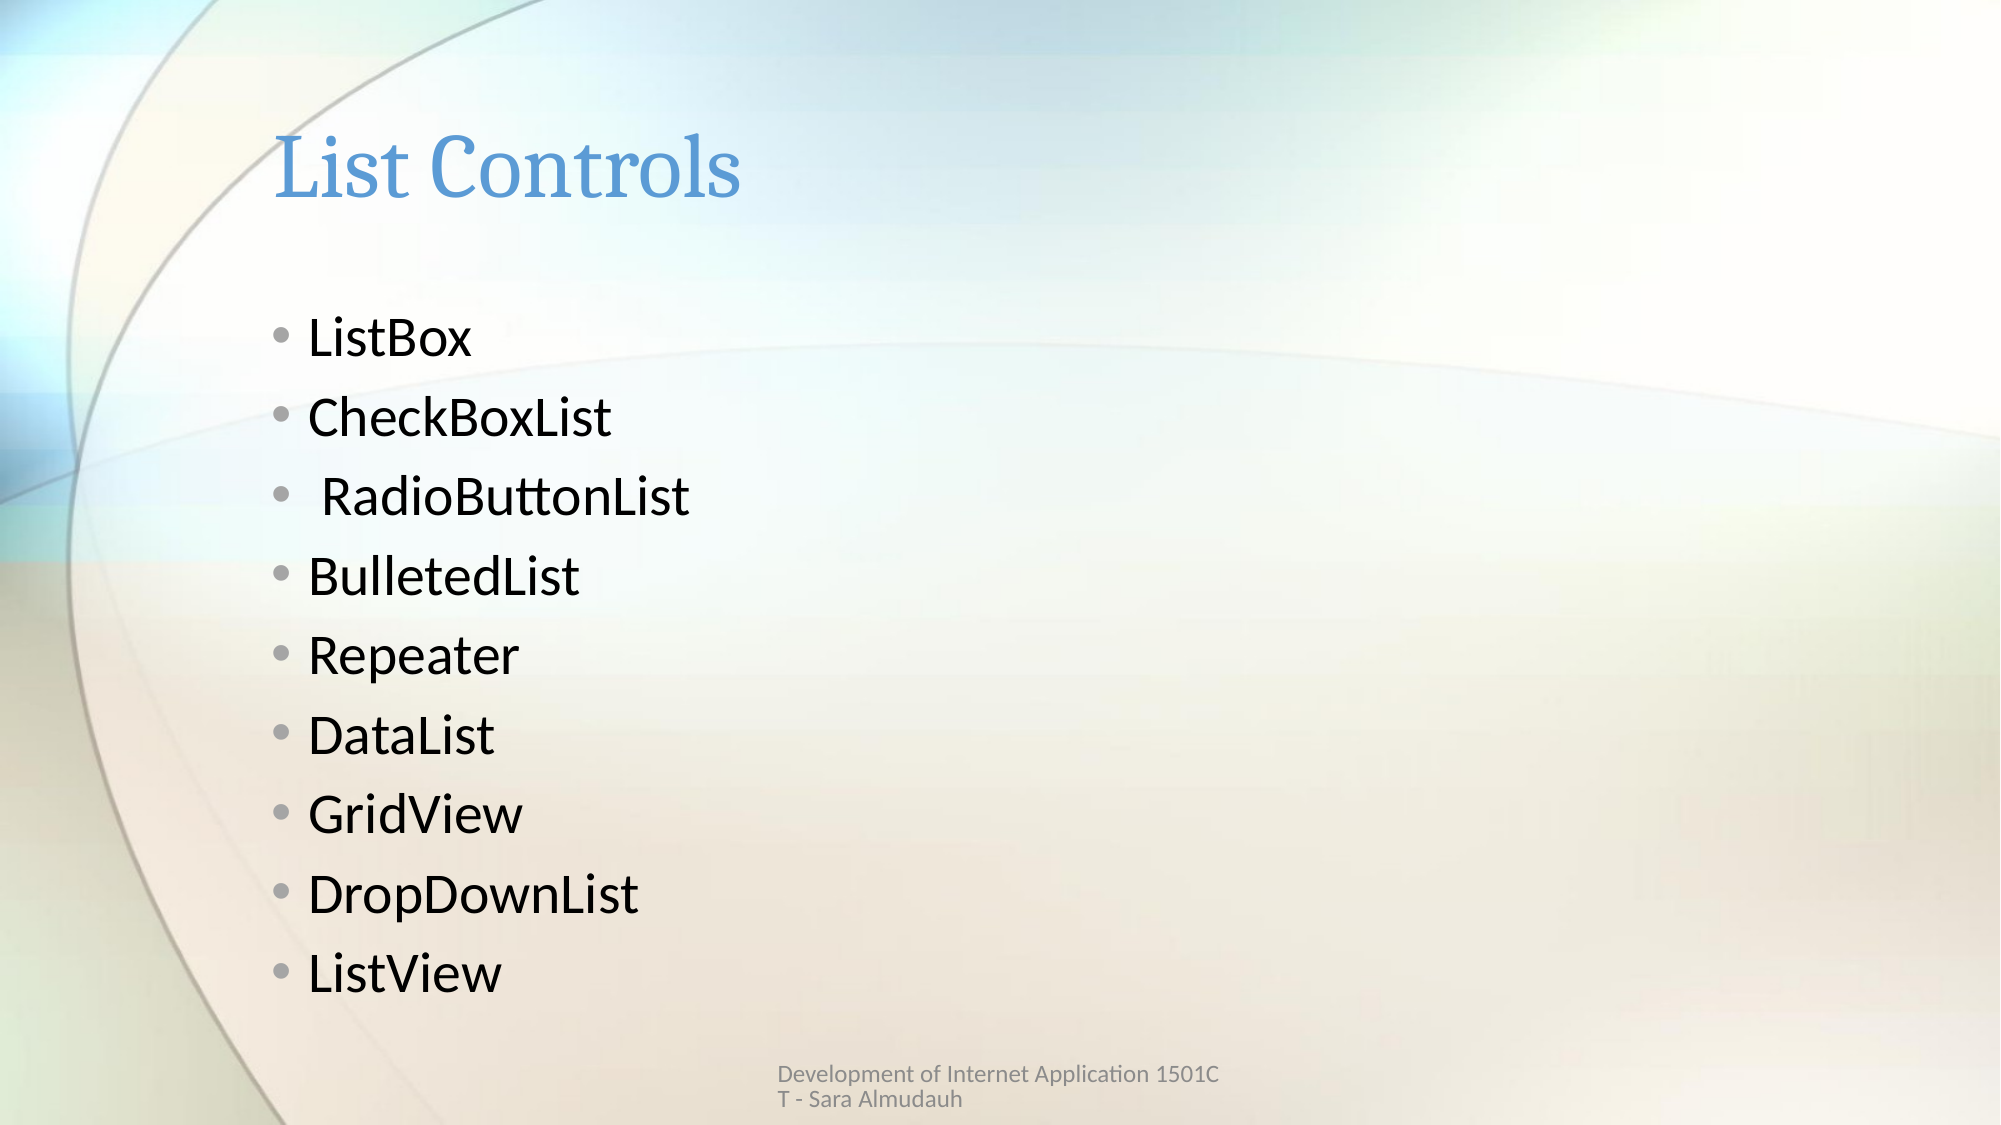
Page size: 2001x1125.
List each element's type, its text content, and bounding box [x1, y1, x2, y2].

picture [0, 0, 2001, 1125]
list ListBox CheckBoxList RadioButtonList BulletedList Repeater DataList GridView DropDownList ListView [256, 299, 1863, 1014]
title List Controls [258, 52, 1740, 270]
footer Development of Internet Application 1501CT - Sara Almudauh [762, 1042, 1238, 1103]
